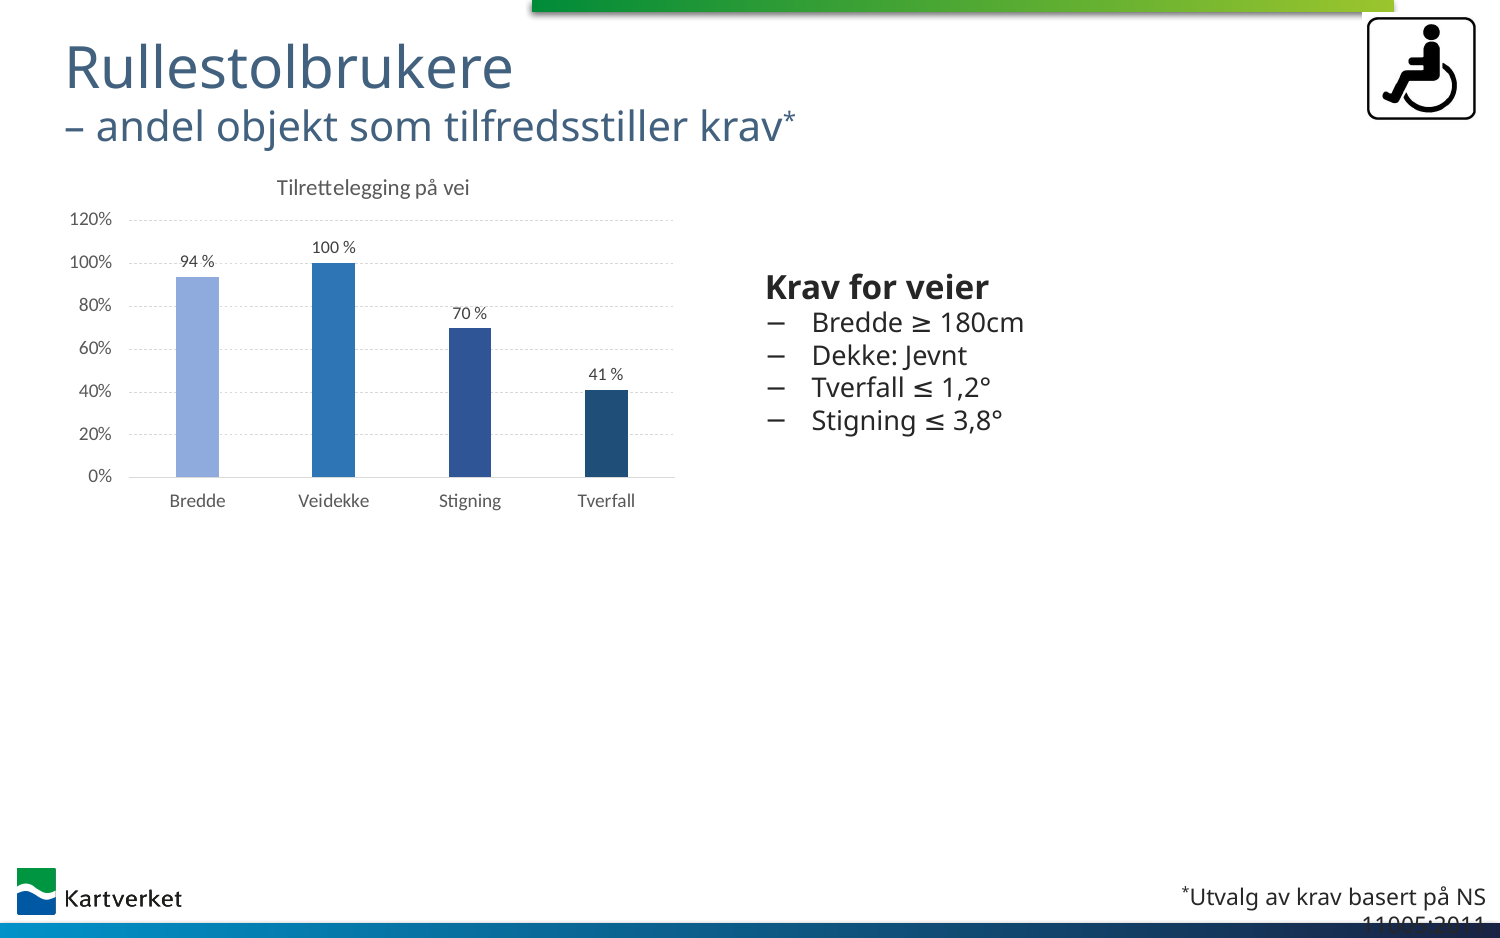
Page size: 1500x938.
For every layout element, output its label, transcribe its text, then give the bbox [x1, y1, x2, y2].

text_box Rullestolbrukere – andel objekt som tilfredsstiller krav* [49, 25, 1431, 158]
text_box *Utvalg av krav basert på NS 11005:2011 [1068, 873, 1500, 938]
text_box Krav for veier Bredde ≥ 180cm Dekke: Jevnt Tverfall ≤ 1,2° Stigning ≤ 3,8° [750, 258, 1234, 444]
picture [62, 166, 685, 519]
picture [1362, 12, 1481, 126]
